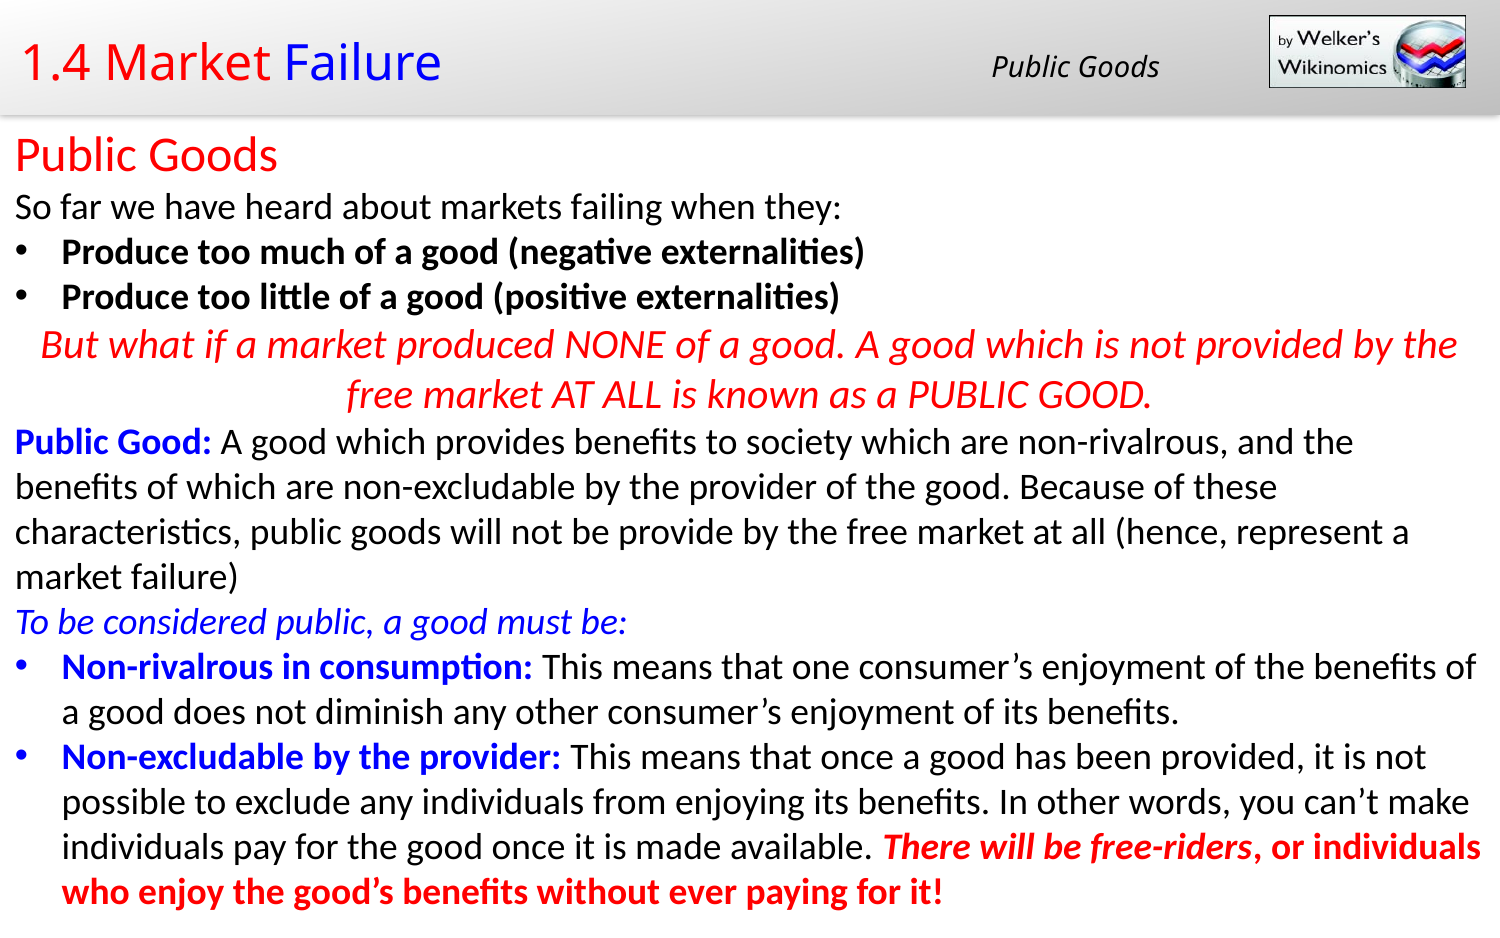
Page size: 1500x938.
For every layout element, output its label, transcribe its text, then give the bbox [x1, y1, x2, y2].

text_box Public Goods So far we have heard about markets failing when they: Produce too much of a good (negative externalities) Produce too little of a good (positive externalities) But what if a market produced NONE of a good. A good which is not provided by the free market AT ALL is known as a PUBLIC GOOD. Public Good: A good which provides benefits to society which are non-rivalrous, and the benefits of which are non-excludable by the provider of the good. Because of these characteristics, public goods will not be provide by the free market at all (hence, represent a market failure) To be considered public, a good must be: Non-rivalrous in consumption: This means that one consumer’s enjoyment of the benefits of a good does not diminish any other consumer’s enjoyment of its benefits. Non-excludable by the provider: This means that once a good has been provided, it is not possible to exclude any individuals from enjoying its benefits. In other words, you can’t make individuals pay for the good once it is made available. There will be free-riders, or individuals who enjoy the good’s benefits without ever paying for it! [0, 123, 1500, 920]
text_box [0, 0, 1500, 115]
